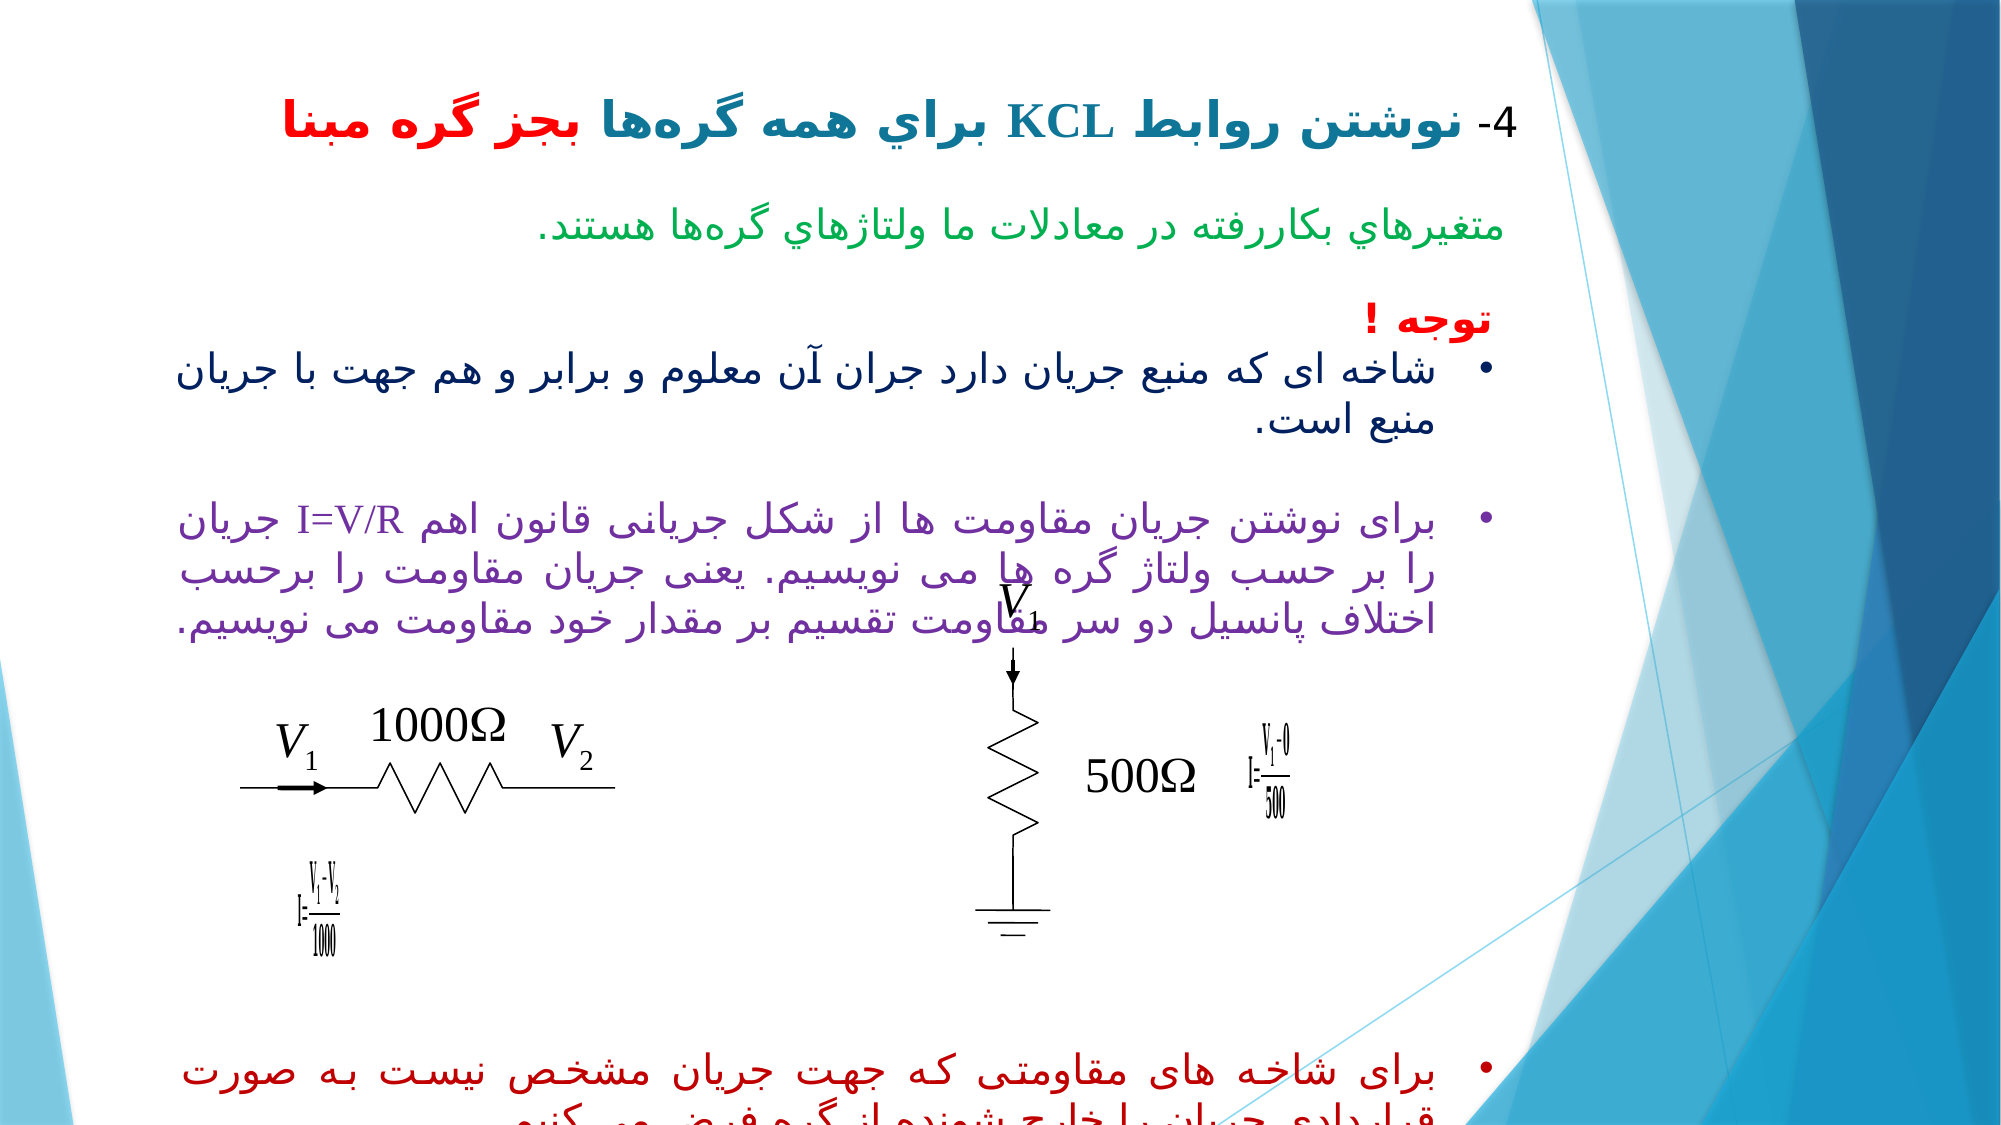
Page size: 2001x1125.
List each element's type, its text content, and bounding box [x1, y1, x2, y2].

text_box [366, 762, 515, 814]
text_box V1 [975, 560, 1063, 644]
text_box [987, 697, 1039, 848]
text_box توجه ! شاخه ای که منبع جریان دارد جران آن معلوم و برابر و هم جهت با جریان منبع است. برای نوشتن جریان مقاومت ها از شکل جریانی قانون اهم I=V/R جریان را بر حسب ولتاژ گره ها می نویسیم. یعنی جریان مقاومت را برحسب اختلاف پانسیل دو سر مقاومت تقسیم بر مقدار خود مقاومت می نویسیم. برای شاخه های مقاومتی که جهت جریان مشخص نیست به صورت قراردادی جریان را خارج شونده از گره فرض می کنیم. [160, 284, 1509, 1125]
text_box V2 [527, 700, 616, 784]
text_box [1006, 660, 1020, 686]
text_box [277, 781, 328, 795]
text_box 4- نوشتن روابط KCL براي همه گره‌ها بجز گره مبنا متغيرهاي بكاررفته در معادلات ما ولتاژهاي گره‌ها هستند. [84, 80, 1534, 256]
text_box V1 [252, 700, 341, 784]
text_box 500W [1062, 735, 1213, 810]
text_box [974, 884, 1051, 936]
text_box 1000W [344, 683, 532, 759]
